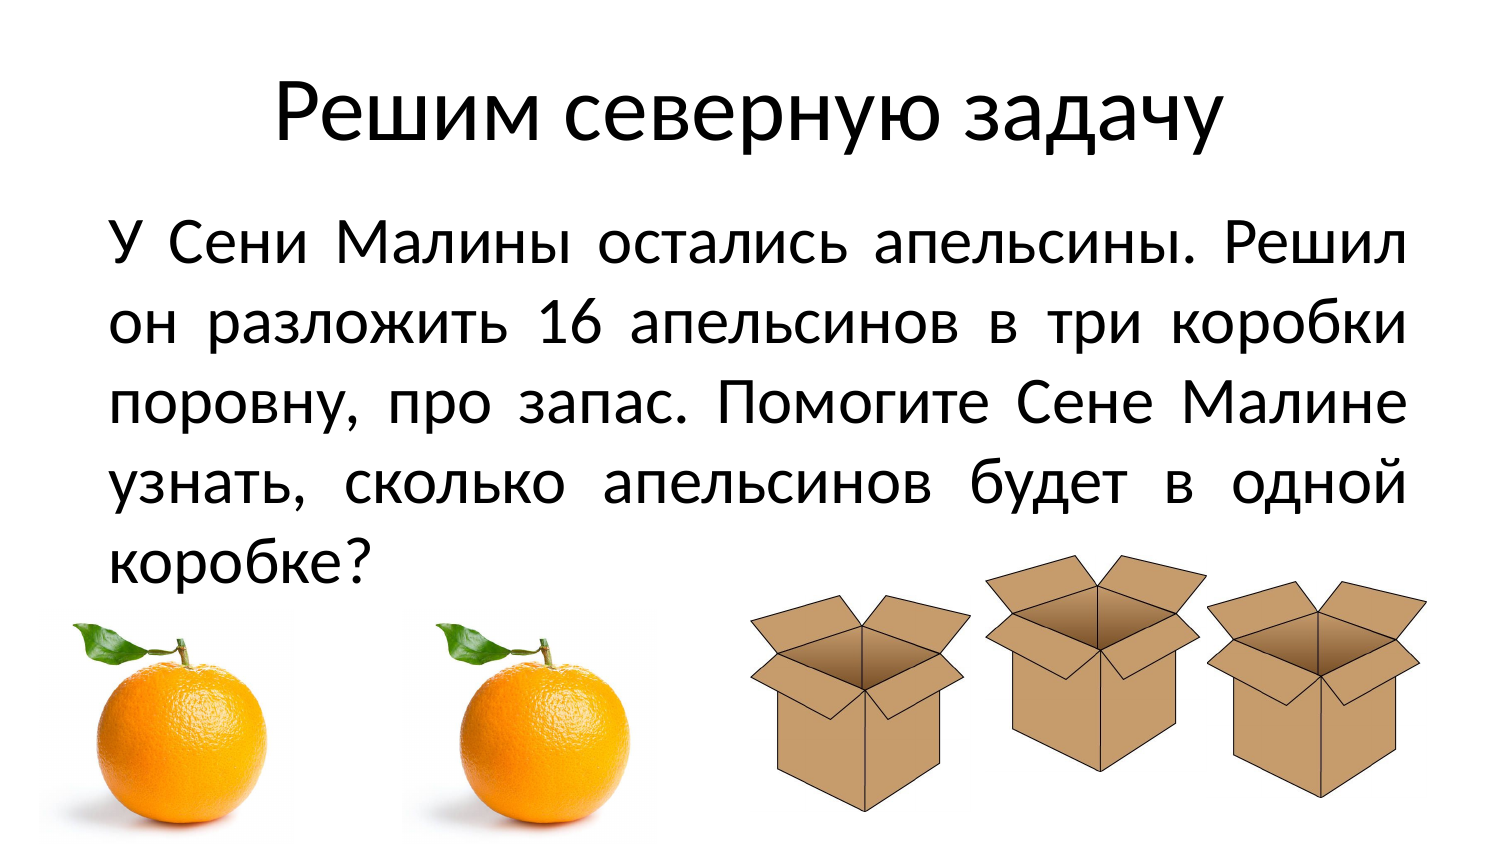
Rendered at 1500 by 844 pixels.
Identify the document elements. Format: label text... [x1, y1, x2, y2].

picture [402, 609, 657, 844]
picture [749, 595, 971, 812]
picture [985, 555, 1428, 798]
title Решим северную задачу [75, 33, 1425, 175]
list У Сени Малины остались апельсины. Решил он разложить 16 апельсинов в три коробки поровну, про запас. Помогите Сене Малине узнать, сколько апельсинов будет в одной коробке? [75, 188, 1425, 746]
picture [38, 609, 294, 844]
